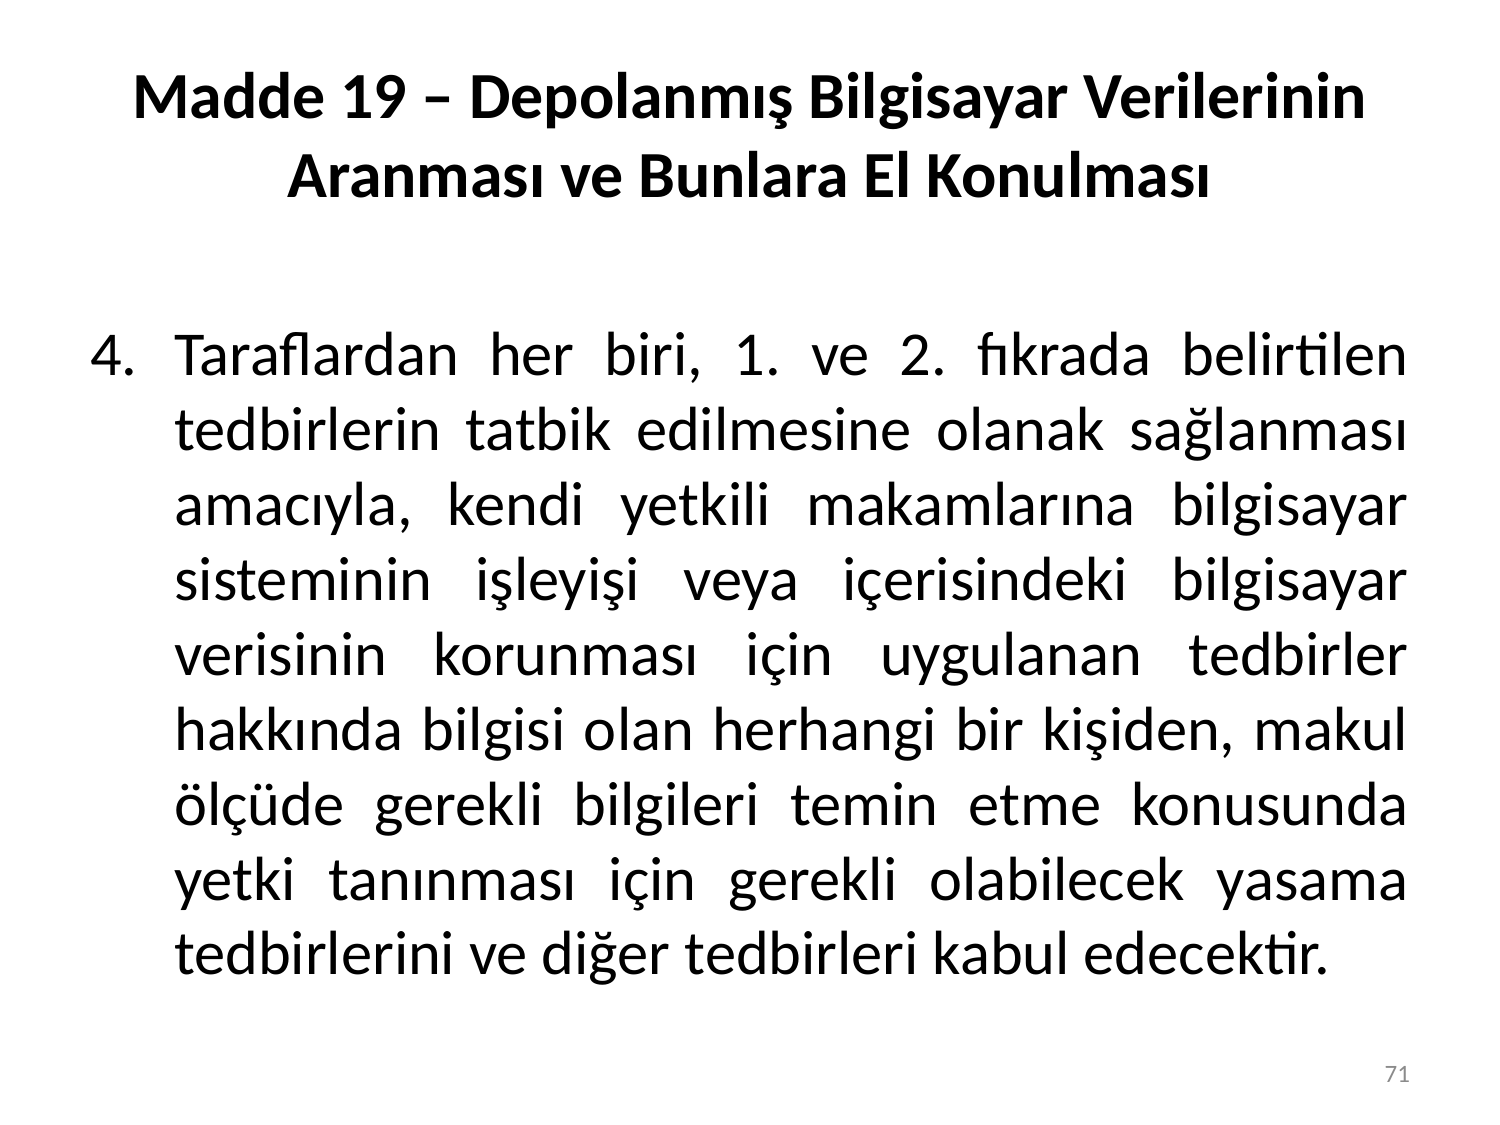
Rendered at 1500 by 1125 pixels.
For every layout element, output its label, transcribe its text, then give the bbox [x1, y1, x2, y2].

list Taraflardan her biri, 1. ve 2. fıkrada belirtilen tedbirlerin tatbik edilmesine olanak sağlanması amacıyla, kendi yetkili makamlarına bilgisayar sisteminin işleyişi veya içerisindeki bilgisayar verisinin korunması için uygulanan tedbirler hakkında bilgisi olan herhangi bir kişiden, makul ölçüde gerekli bilgileri temin etme konusunda yetki tanınması için gerekli olabilecek yasama tedbirlerini ve diğer tedbirleri kabul edecektir. [74, 305, 1426, 1034]
slide_number 71 [1074, 1042, 1425, 1103]
title Madde 19 – Depolanmış Bilgisayar Verilerinin Aranması ve Bunlara El Konulması [74, 44, 1426, 220]
